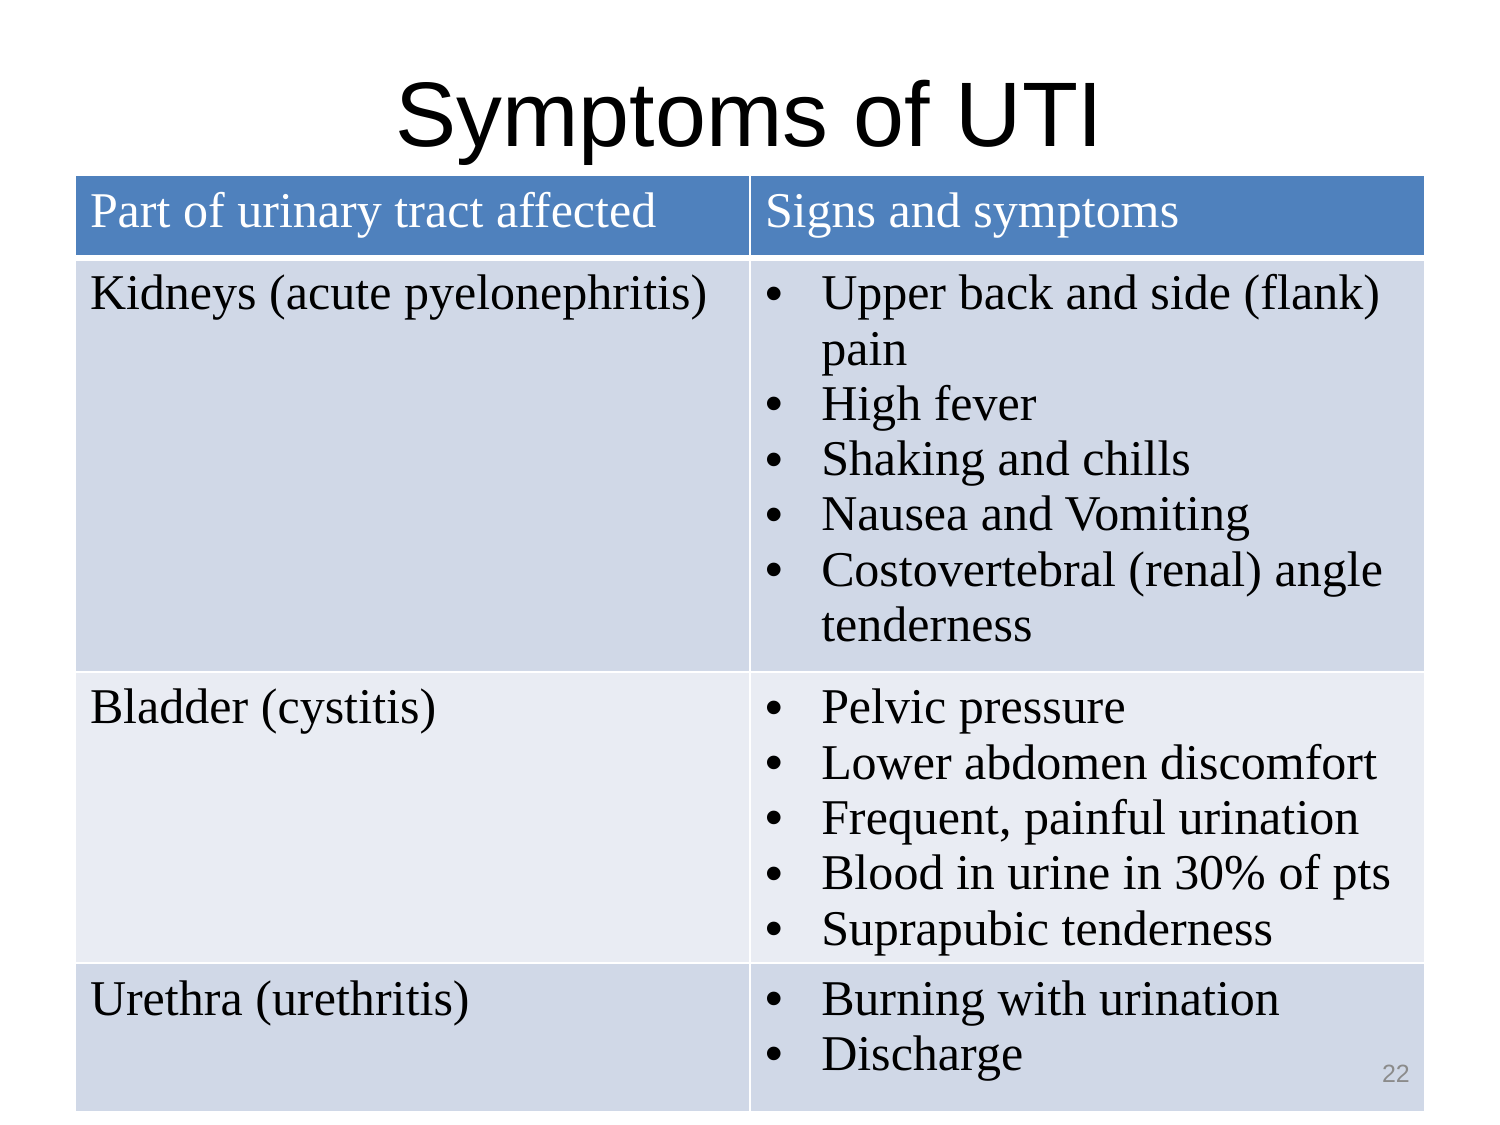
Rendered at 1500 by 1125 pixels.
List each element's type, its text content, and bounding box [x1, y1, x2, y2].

slide_number 22 [1074, 1042, 1425, 1103]
table_cell Bladder (cystitis) [76, 673, 749, 962]
table_header Signs and symptoms [751, 176, 1424, 255]
table_cell Burning with urination Discharge [751, 964, 1424, 1111]
table_cell Kidneys (acute pyelonephritis) [76, 261, 749, 671]
table_cell Upper back and side (flank) pain High fever Shaking and chills Nausea and Vomiting Costovertebral (renal) angle tenderness [751, 261, 1424, 671]
title Symptoms of UTI [75, 45, 1425, 174]
table_cell Urethra (urethritis) [76, 964, 749, 1111]
table_header Part of urinary tract affected [76, 176, 749, 255]
table_cell Pelvic pressure Lower abdomen discomfort Frequent, painful urination Blood in urine in 30% of pts Suprapubic tenderness [751, 673, 1424, 962]
